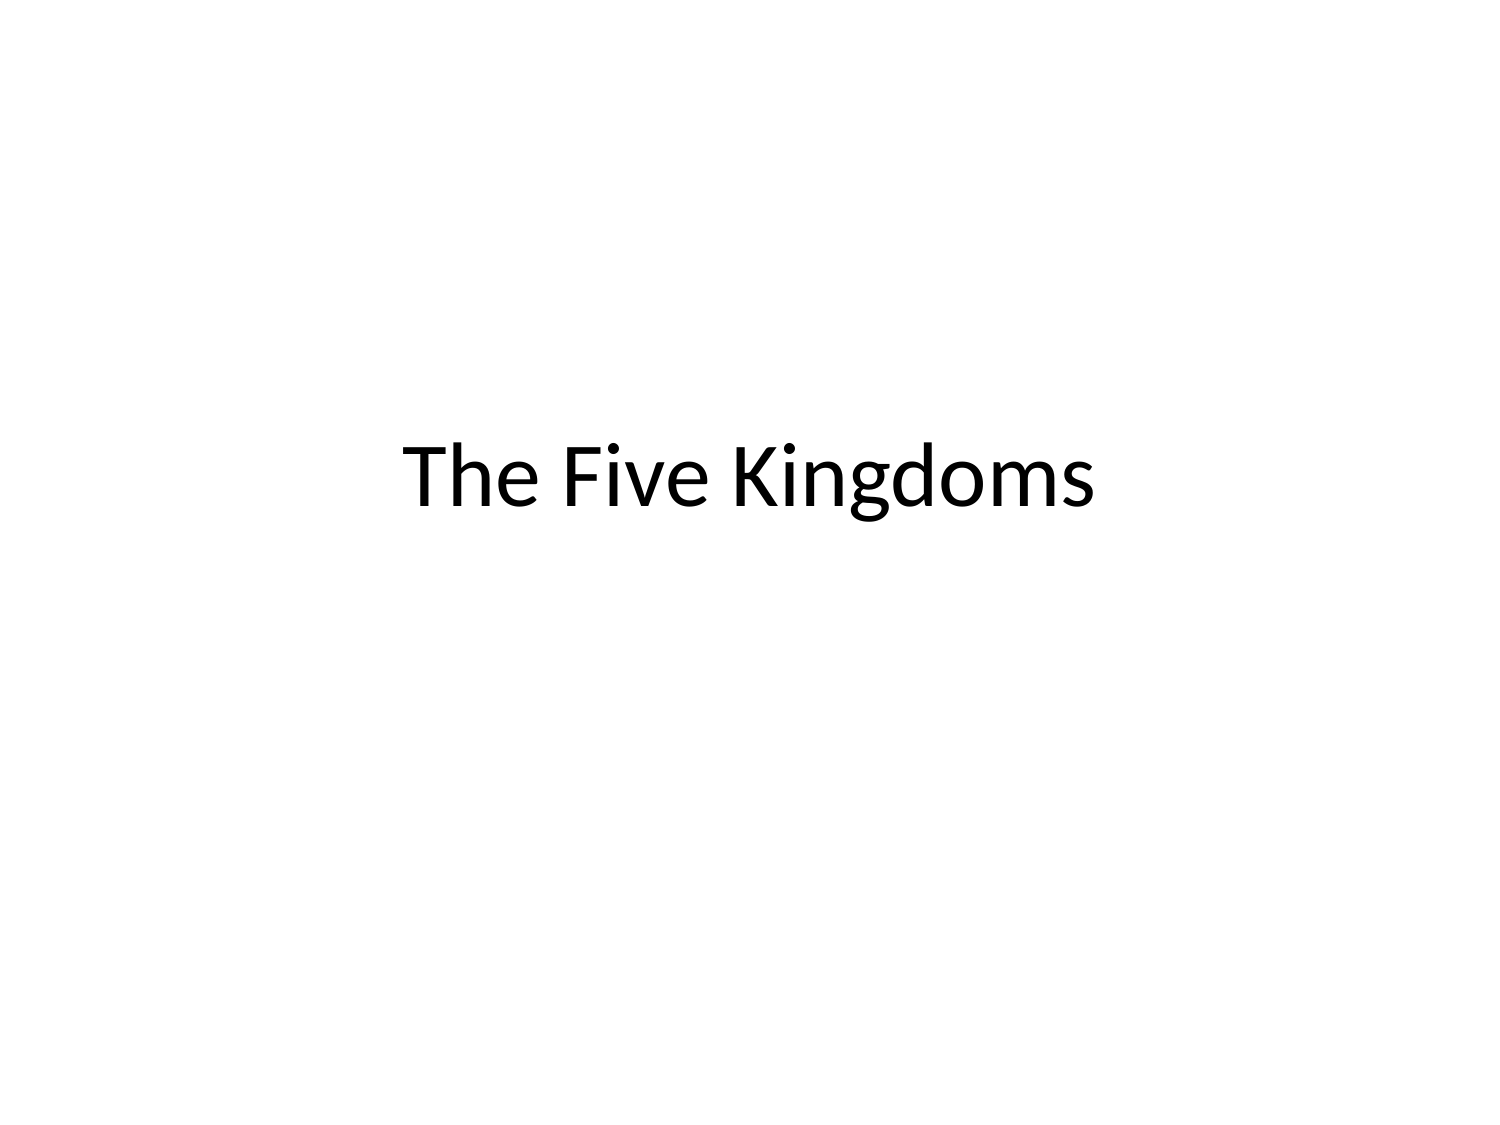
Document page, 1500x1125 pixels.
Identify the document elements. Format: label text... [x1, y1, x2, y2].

title The Five Kingdoms [112, 349, 1388, 591]
